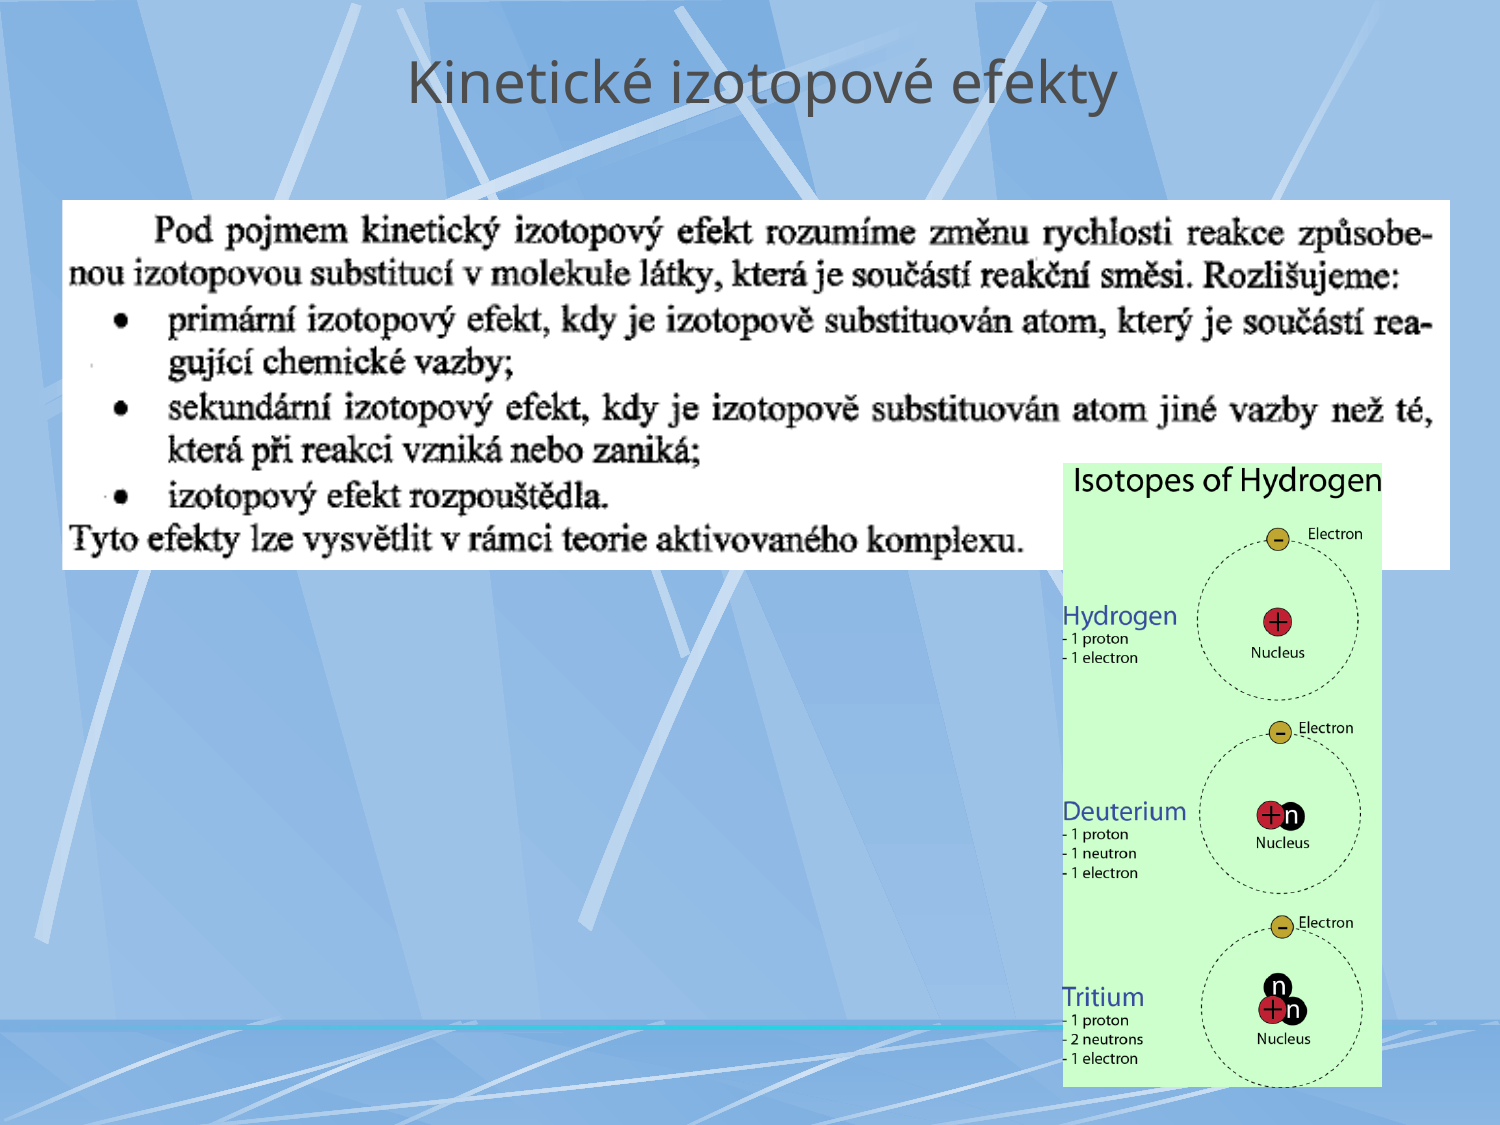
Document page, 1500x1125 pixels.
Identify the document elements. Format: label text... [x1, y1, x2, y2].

title Kinetické izotopové efekty [125, 37, 1400, 123]
picture [62, 199, 1451, 1088]
